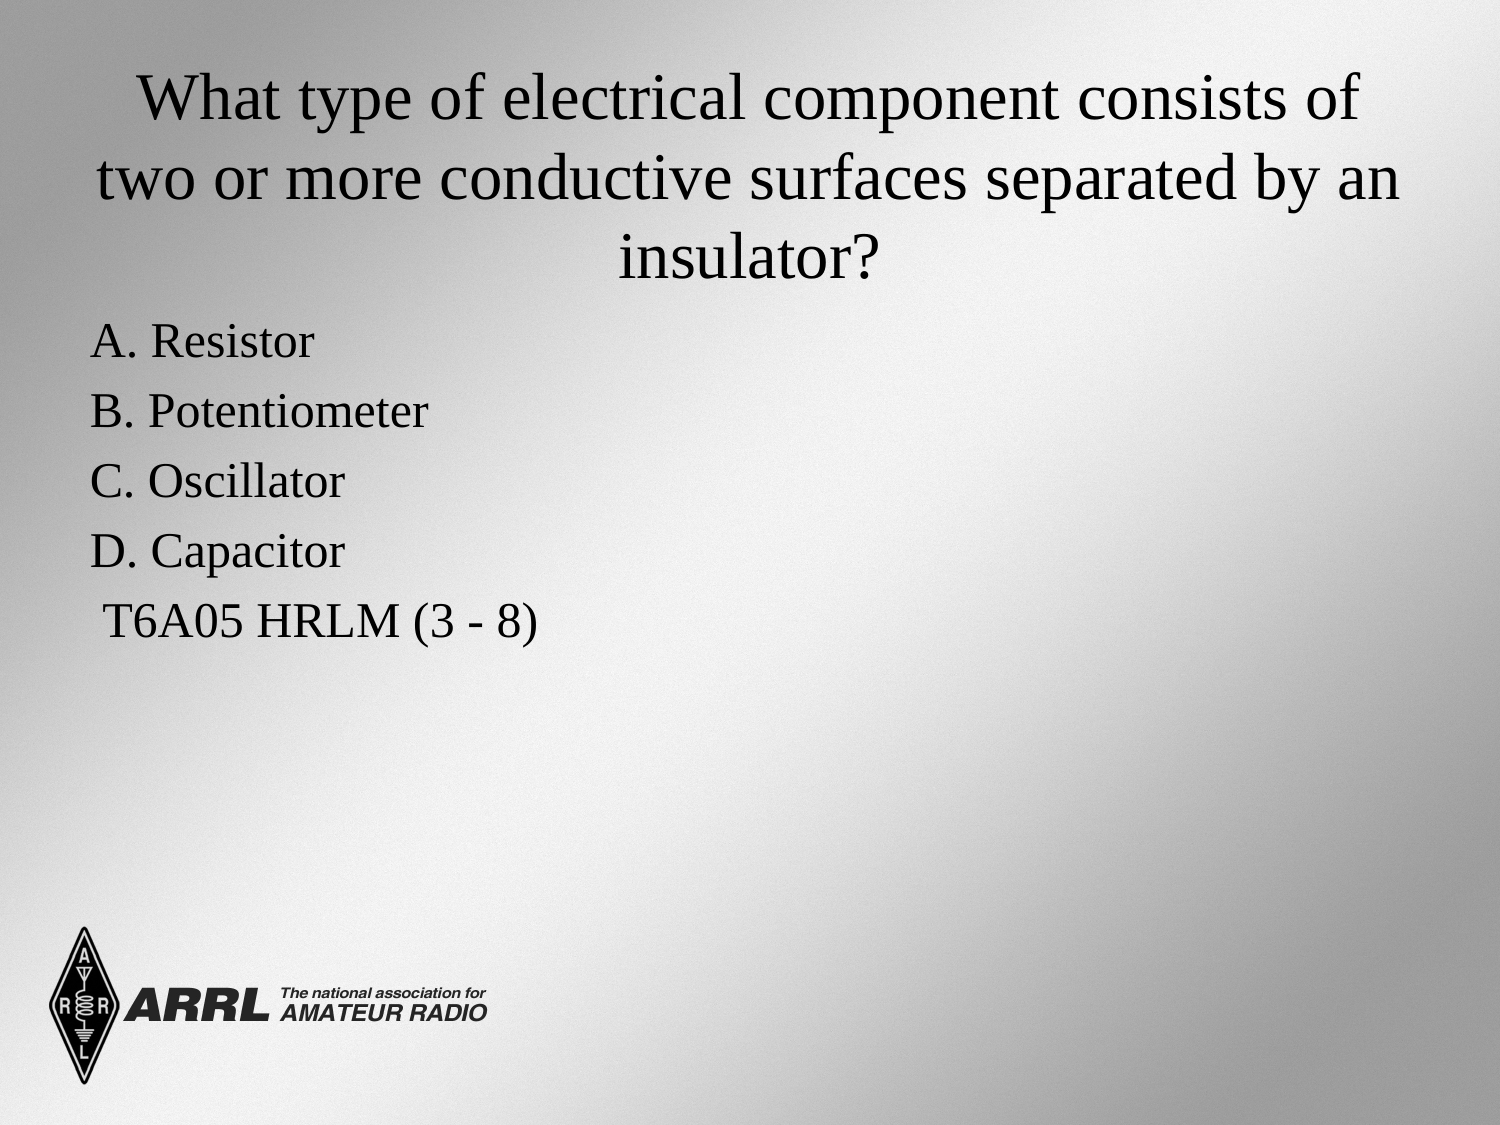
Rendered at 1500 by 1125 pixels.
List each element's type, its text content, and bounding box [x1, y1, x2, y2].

picture [0, 0, 1500, 1125]
list A. Resistor B. Potentiometer C. Oscillator D. Capacitor T6A05 HRLM (3 - 8) [75, 299, 1425, 1005]
title What type of electrical component consists of two or more conductive surfaces separated by an insulator? [75, 45, 1425, 233]
